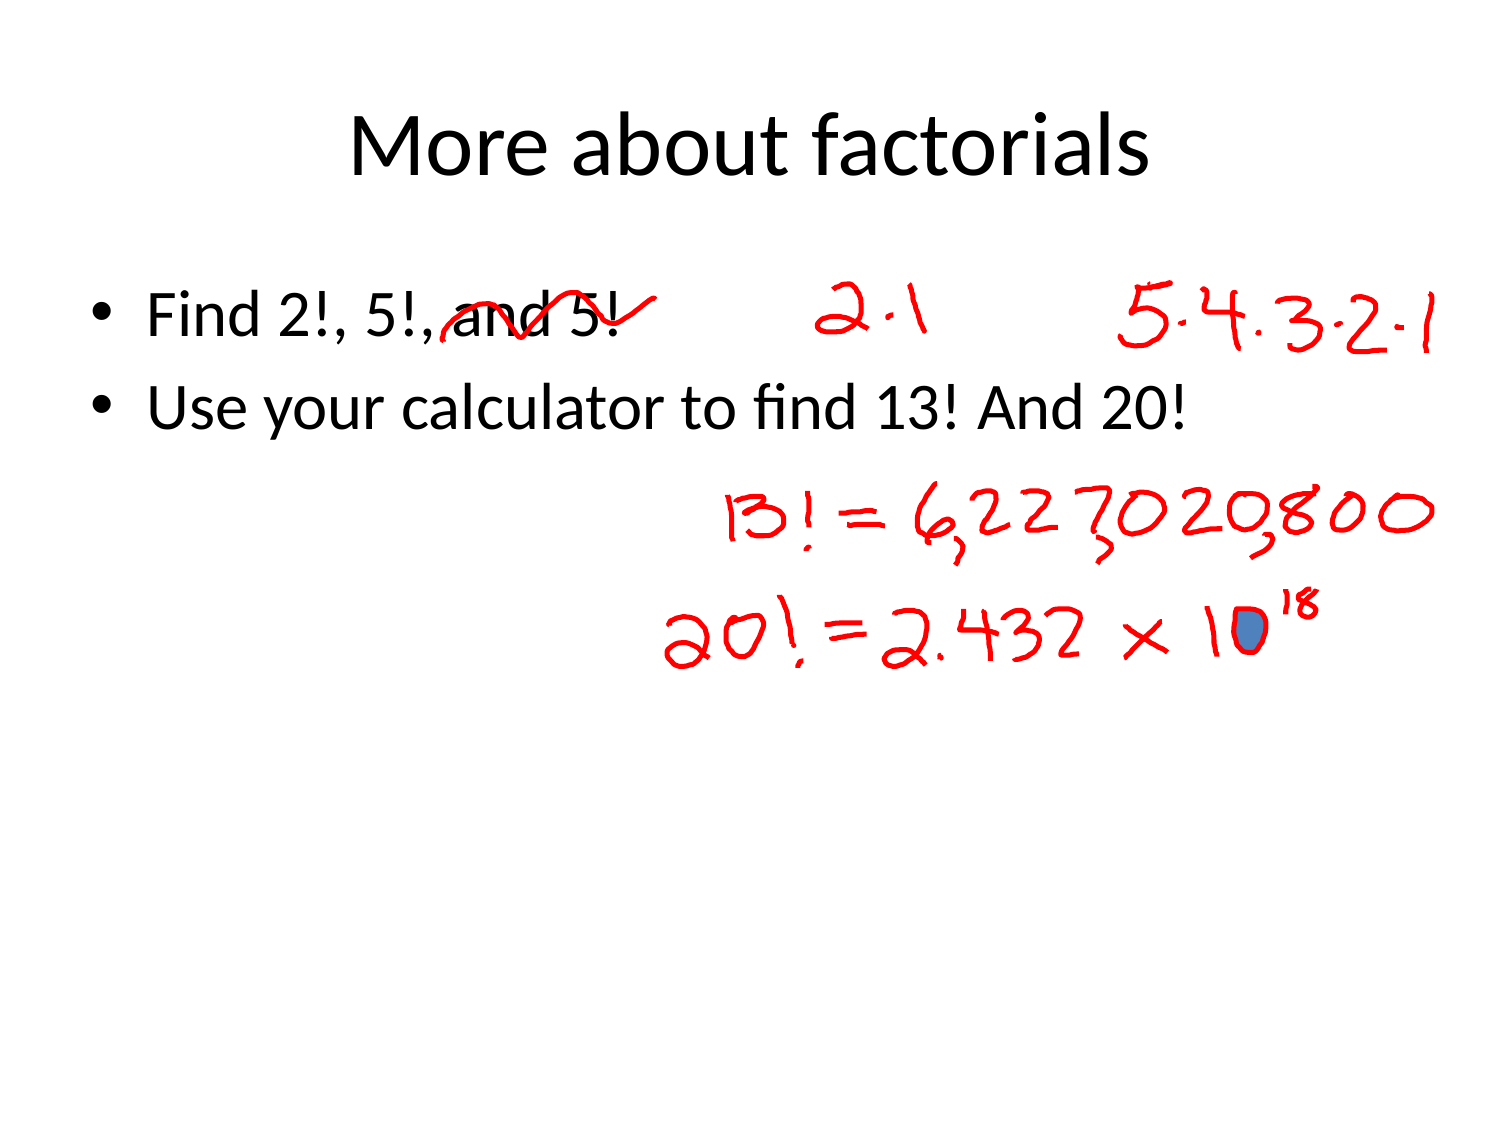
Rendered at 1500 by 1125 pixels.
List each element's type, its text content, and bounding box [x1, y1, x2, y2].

text_box [441, 291, 657, 342]
text_box [1231, 291, 1241, 350]
title More about factorials [75, 45, 1425, 233]
text_box [1276, 297, 1322, 351]
text_box [1238, 312, 1246, 318]
list Find 2!, 5!, and 5! Use your calculator to find 13! And 20! [75, 262, 1425, 1005]
text_box [908, 283, 926, 332]
text_box [816, 283, 869, 333]
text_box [666, 483, 1433, 669]
text_box [1119, 281, 1172, 347]
text_box [1424, 293, 1433, 353]
text_box [1348, 295, 1387, 353]
text_box [1200, 288, 1231, 313]
